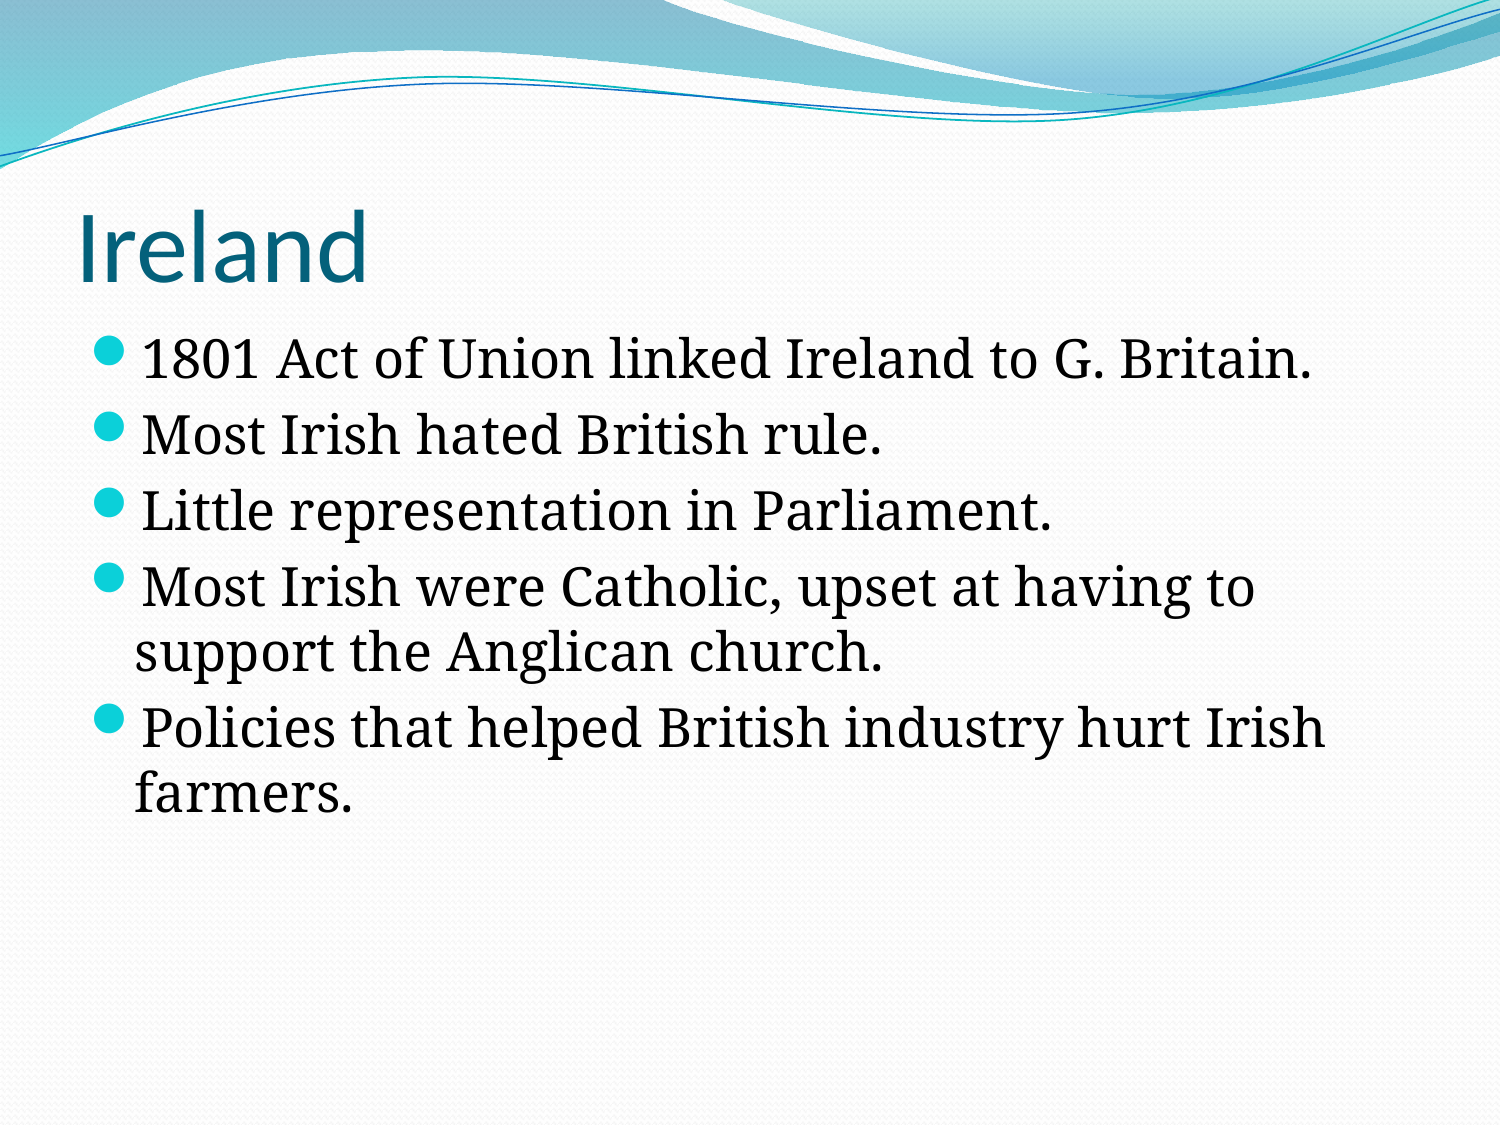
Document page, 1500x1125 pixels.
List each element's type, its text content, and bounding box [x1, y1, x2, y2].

list 1801 Act of Union linked Ireland to G. Britain. Most Irish hated British rule. Little representation in Parliament. Most Irish were Catholic, upset at having to support the Anglican church. Policies that helped British industry hurt Irish farmers. [75, 317, 1425, 1038]
title Ireland [75, 115, 1425, 303]
